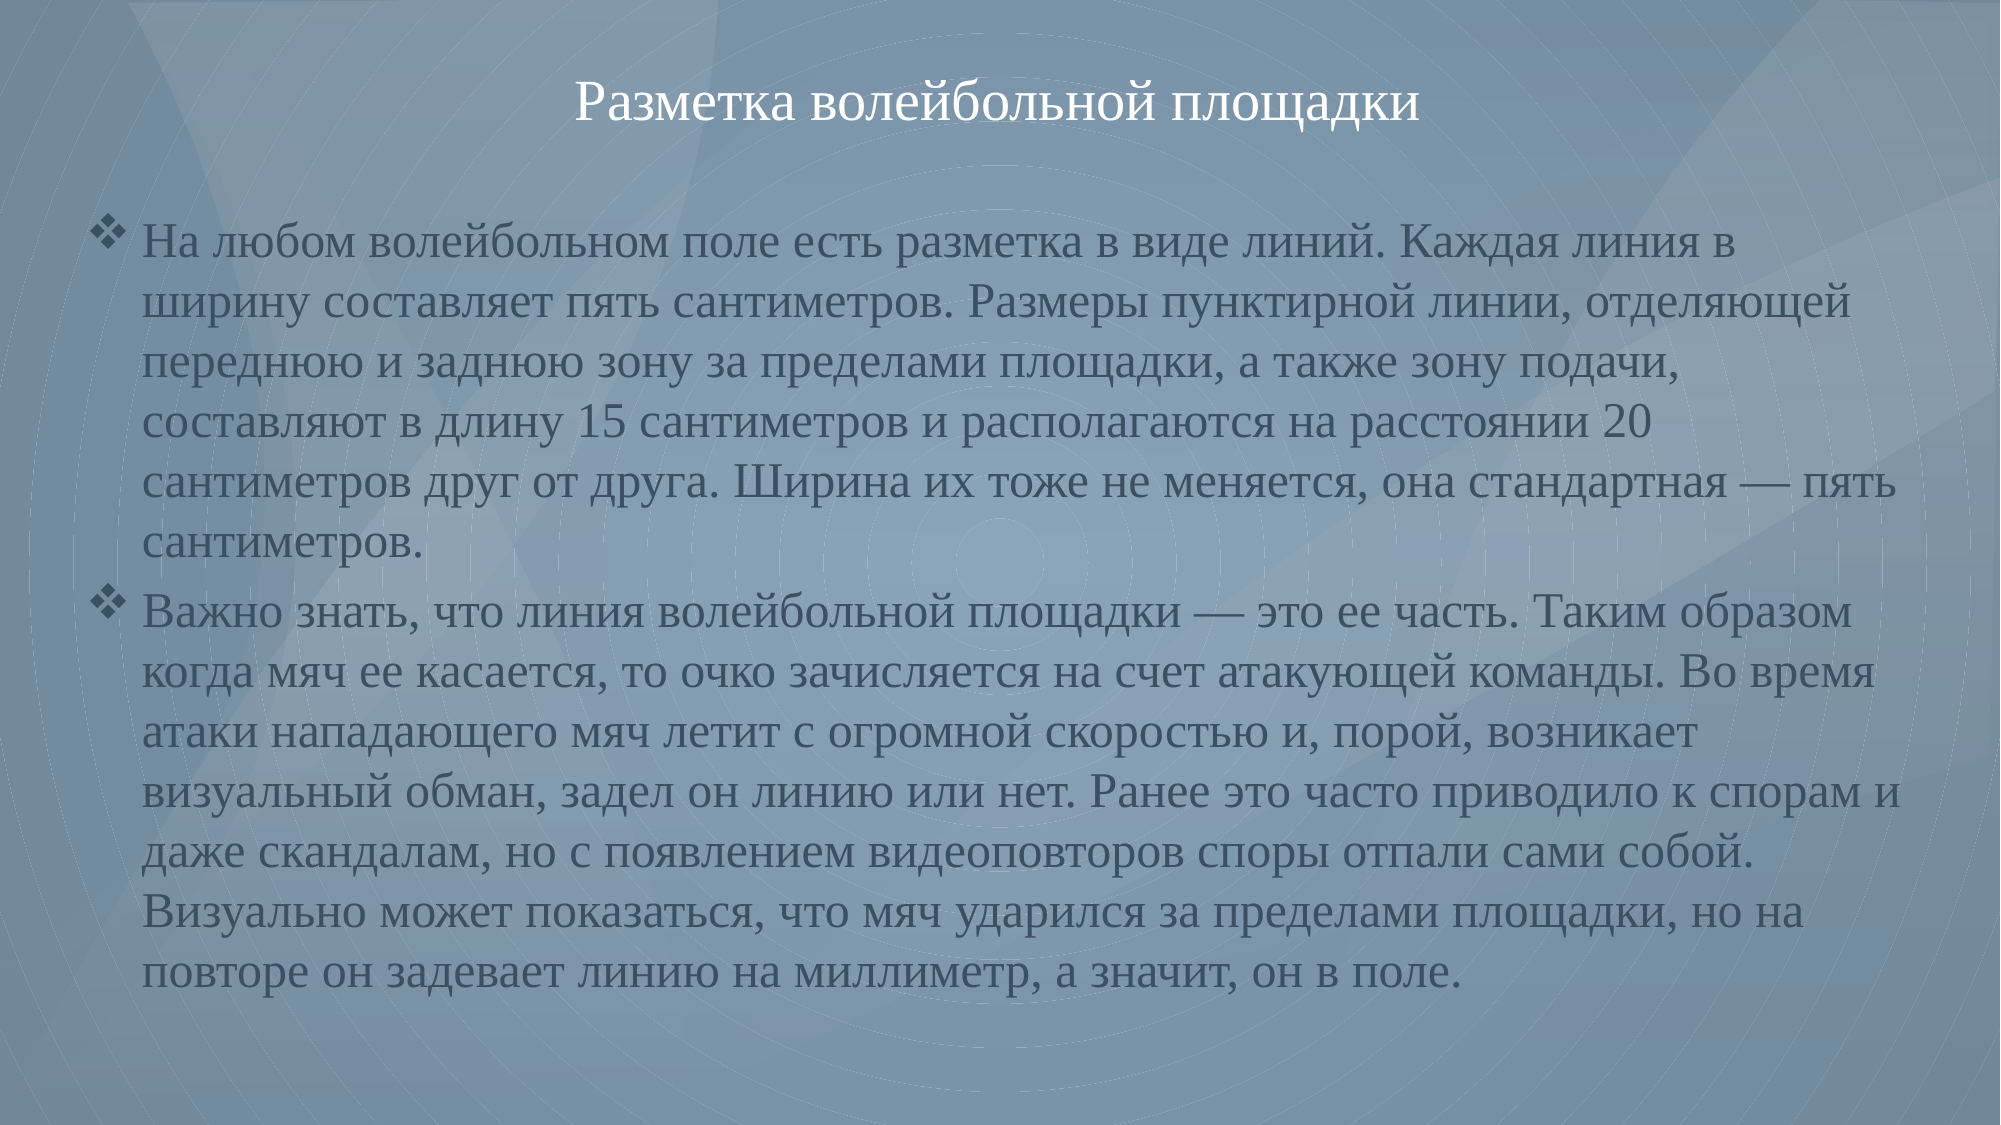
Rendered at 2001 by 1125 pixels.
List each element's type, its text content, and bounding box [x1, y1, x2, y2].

list На любом волейбольном поле есть разметка в виде линий. Каждая линия в ширину составляет пять сантиметров. Размеры пунктирной линии, отделяющей переднюю и заднюю зону за пределами площадки, а также зону подачи, составляют в длину 15 сантиметров и располагаются на расстоянии 20 сантиметров друг от друга. Ширина их тоже не меняется, она стандартная — пять сантиметров. Важно знать, что линия волейбольной площадки — это ее часть. Таким образом когда мяч ее касается, то очко зачисляется на счет атакующей команды. Во время атаки нападающего мяч летит с огромной скоростью и, порой, возникает визуальный обман, задел он линию или нет. Ранее это часто приводило к спорам и даже скандалам, но с появлением видеоповторов споры отпали сами собой. Визуально может показаться, что мяч ударился за пределами площадки, но на повторе он задевает линию на миллиметр, а значит, он в поле. [70, 200, 1925, 1029]
title Разметка волейбольной площадки [70, 20, 1925, 175]
